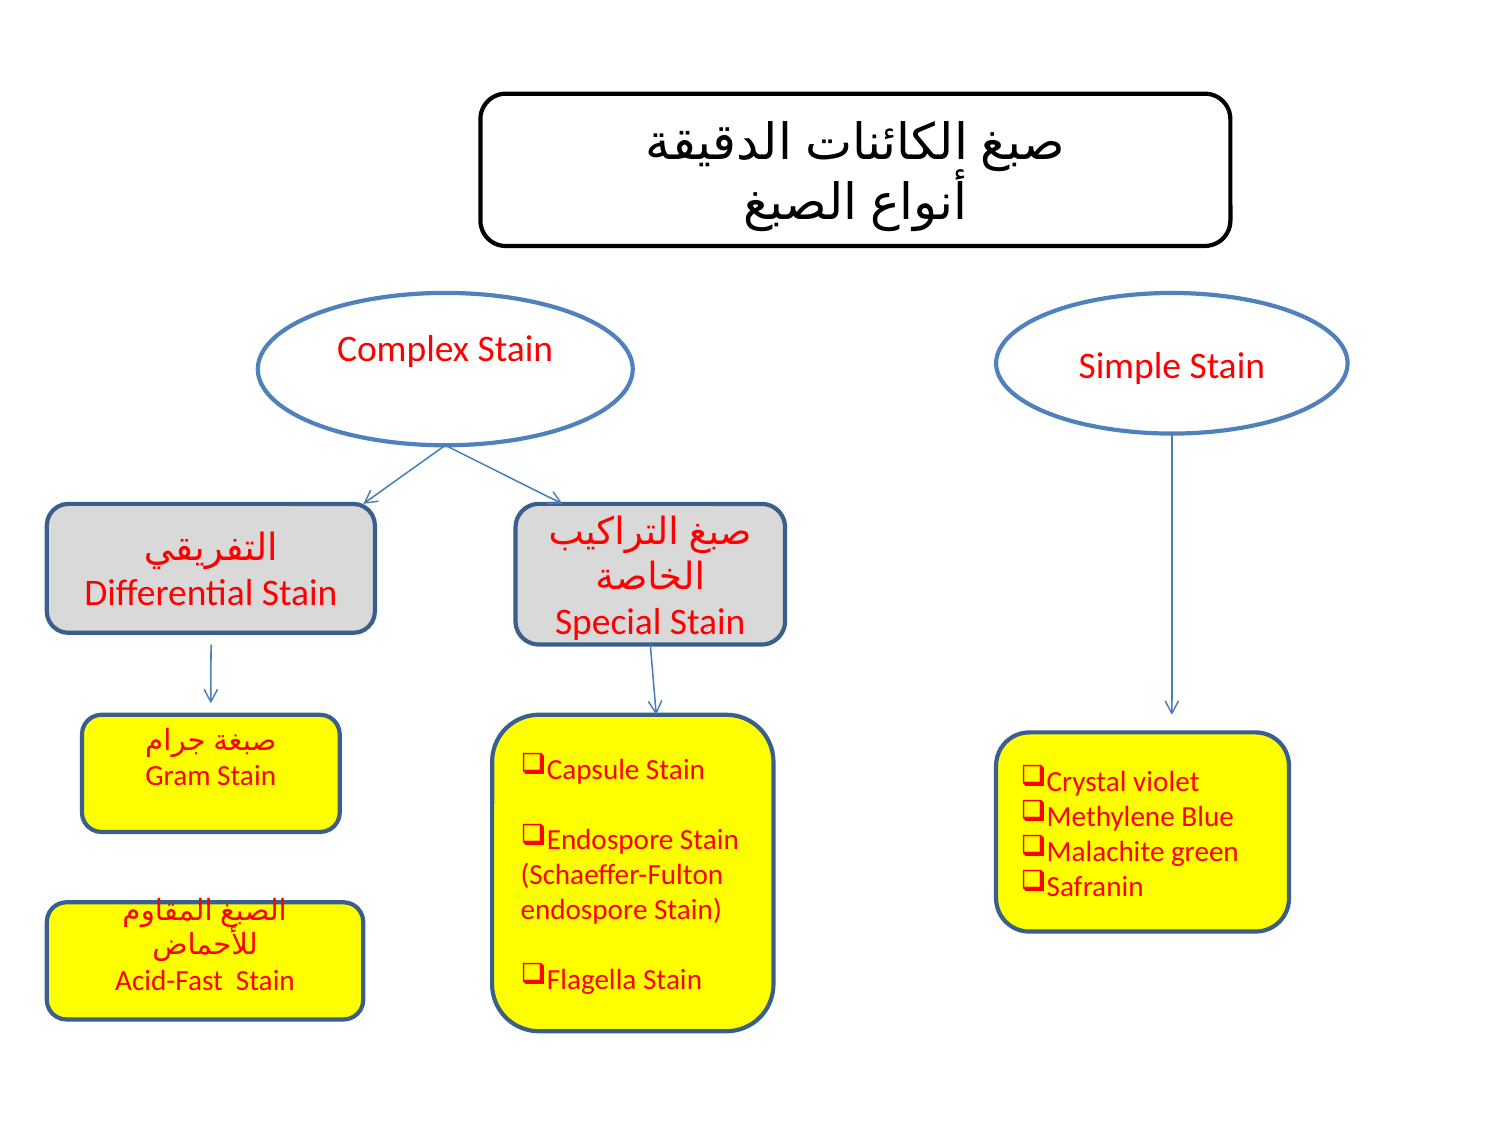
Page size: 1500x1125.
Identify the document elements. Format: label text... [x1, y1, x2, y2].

text_box Complex Stain [255, 290, 635, 448]
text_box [617, 676, 689, 683]
text_box الصبغ المقاوم للأحماض Acid-Fast Stain [44, 900, 366, 1022]
text_box صبغ التراكيب الخاصة Special Stain [513, 501, 788, 647]
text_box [374, 433, 434, 516]
text_box Simple Stain [993, 290, 1350, 436]
text_box Crystal violet Methylene Blue Malachite green Safranin [993, 730, 1292, 934]
text_box التفريقي Differential Stain [44, 501, 378, 635]
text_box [474, 415, 534, 534]
text_box Capsule Stain Endospore Stain (Schaeffer-Fulton endospore Stain) Flagella Stain [490, 712, 776, 1034]
text_box صبغ الكائنات الدقيقة أنواع الصبغ [478, 91, 1233, 249]
text_box صبغة جرام Gram Stain [79, 712, 342, 835]
